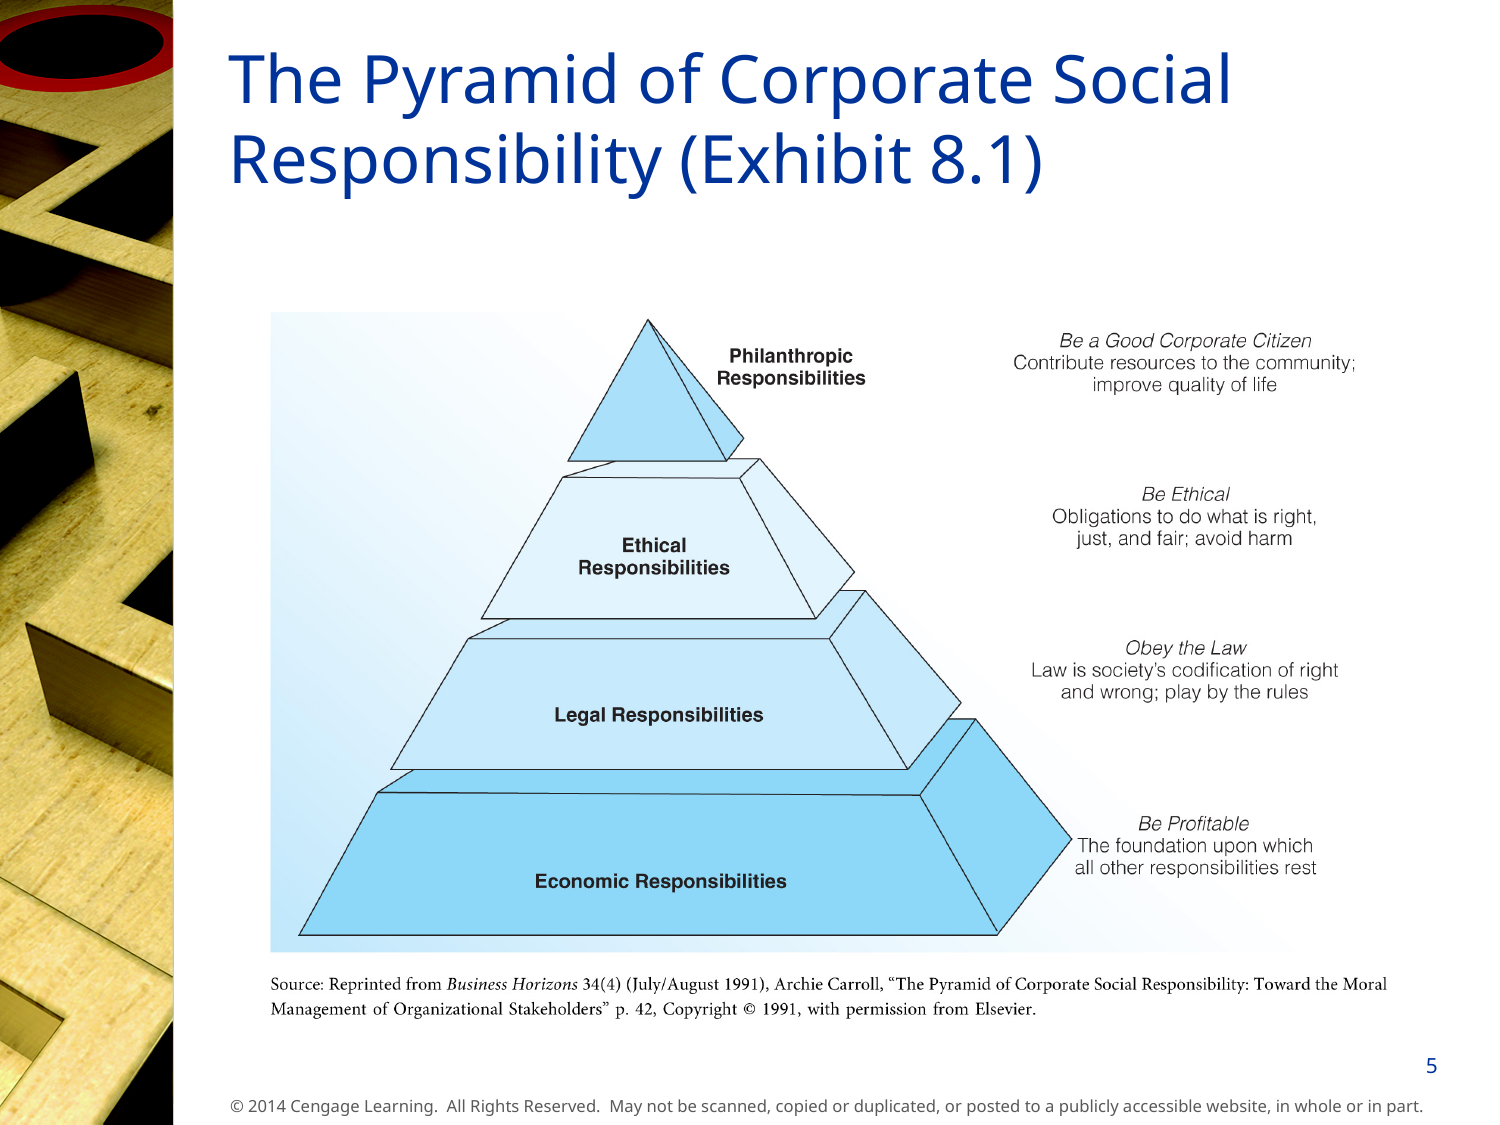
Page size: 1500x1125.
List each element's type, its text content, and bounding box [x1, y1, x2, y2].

title The Pyramid of Corporate Social Responsibility (Exhibit 8.1) [213, 29, 1454, 213]
picture [0, 0, 174, 1125]
slide_number 5 [1386, 1037, 1478, 1097]
picture [269, 312, 1387, 1019]
